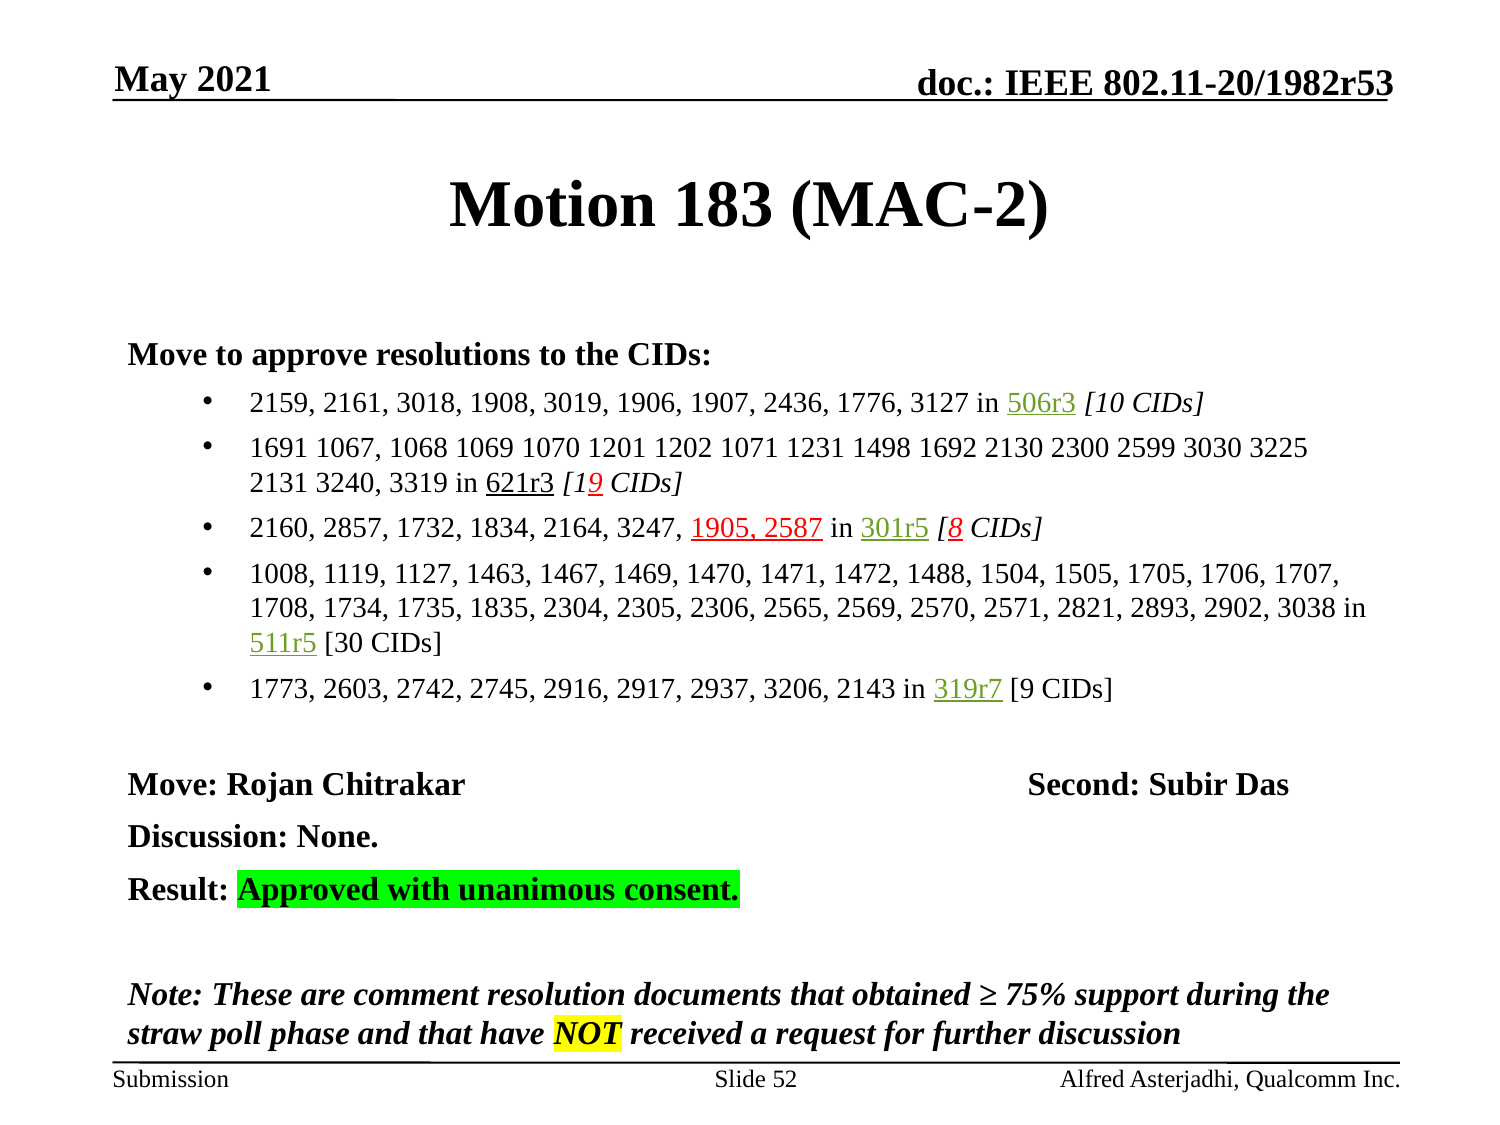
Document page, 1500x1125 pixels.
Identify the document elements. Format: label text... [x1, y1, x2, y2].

list Move to approve resolutions to the CIDs: 2159, 2161, 3018, 1908, 3019, 1906, 1907, 2436, 1776, 3127 in 506r3 [10 CIDs] 1691 1067, 1068 1069 1070 1201 1202 1071 1231 1498 1692 2130 2300 2599 3030 3225 2131 3240, 3319 in 621r3 [19 CIDs] 2160, 2857, 1732, 1834, 2164, 3247, 1905, 2587 in 301r5 [8 CIDs] 1008, 1119, 1127, 1463, 1467, 1469, 1470, 1471, 1472, 1488, 1504, 1505, 1705, 1706, 1707, 1708, 1734, 1735, 1835, 2304, 2305, 2306, 2565, 2569, 2570, 2571, 2821, 2893, 2902, 3038 in 511r5 [30 CIDs] 1773, 2603, 2742, 2745, 2916, 2917, 2937, 3206, 2143 in 319r7 [9 CIDs] Move: Rojan Chitrakar Second: Subir Das Discussion: None. Result: Approved with unanimous consent. Note: These are comment resolution documents that obtained ≥ 75% support during the straw poll phase and that have NOT received a request for further discussion [112, 324, 1388, 1063]
footer Alfred Asterjadhi, Qualcomm Inc. [878, 1061, 1402, 1093]
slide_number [114, 54, 423, 100]
slide_number Slide 52 [712, 1061, 800, 1123]
title Motion 183 (MAC-2) [112, 112, 1388, 288]
